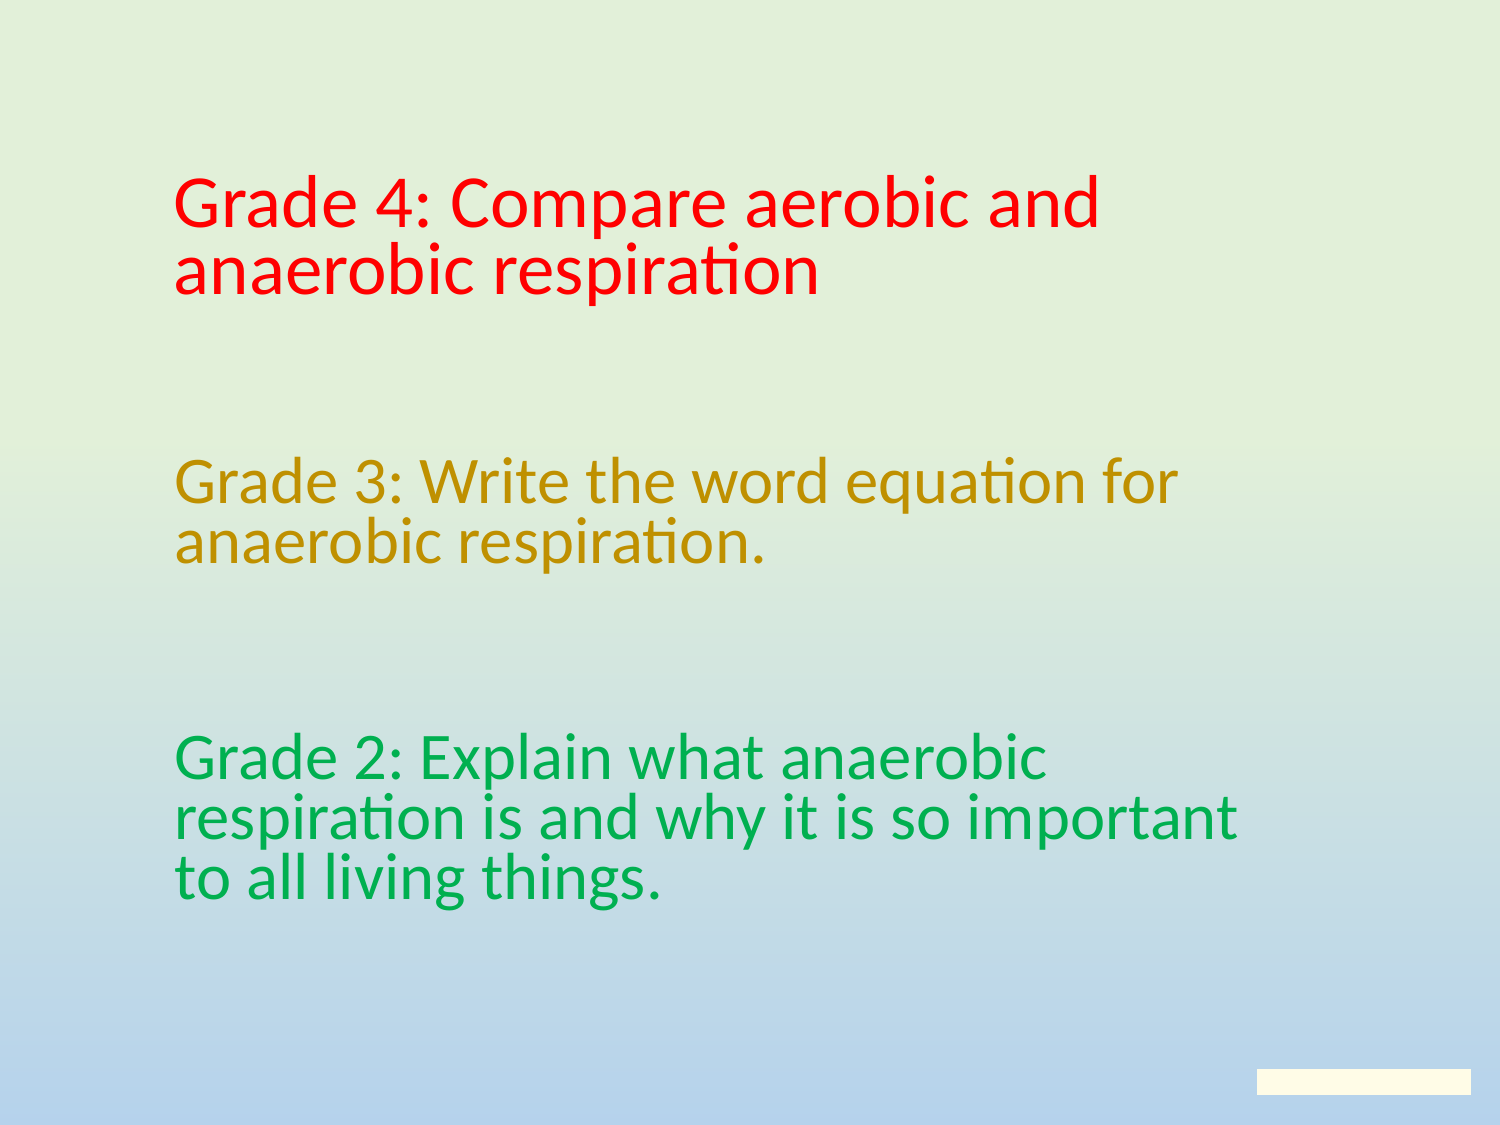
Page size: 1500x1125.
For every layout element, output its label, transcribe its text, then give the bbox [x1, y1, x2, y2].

list Grade 4: Compare aerobic and anaerobic respiration [159, 166, 1170, 407]
list Grade 3: Write the word equation for anaerobic respiration. [159, 448, 1294, 756]
list Grade 2: Explain what anaerobic respiration is and why it is so important to all living things. [159, 756, 1294, 1031]
text_box [1257, 1069, 1471, 1095]
